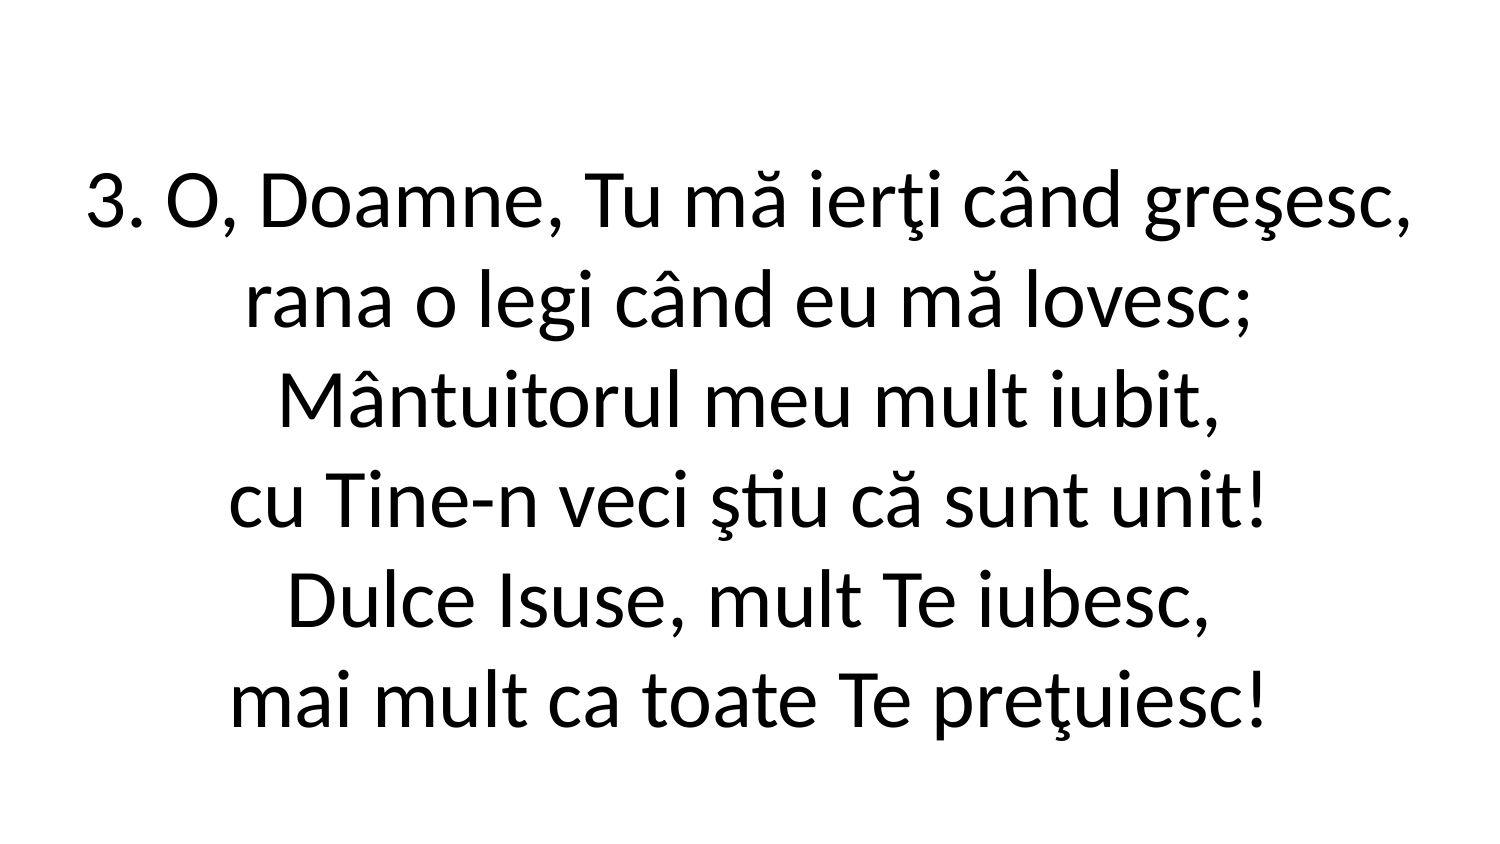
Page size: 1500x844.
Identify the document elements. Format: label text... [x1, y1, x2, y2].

text_box 3. O, Doamne, Tu mă ierţi când greşesc, rana o legi când eu mă lovesc; Mântuitorul meu mult iubit, cu Tine-n veci ştiu că sunt unit! Dulce Isuse, mult Te iubesc, mai mult ca toate Te preţuiesc! [69, 92, 1431, 752]
